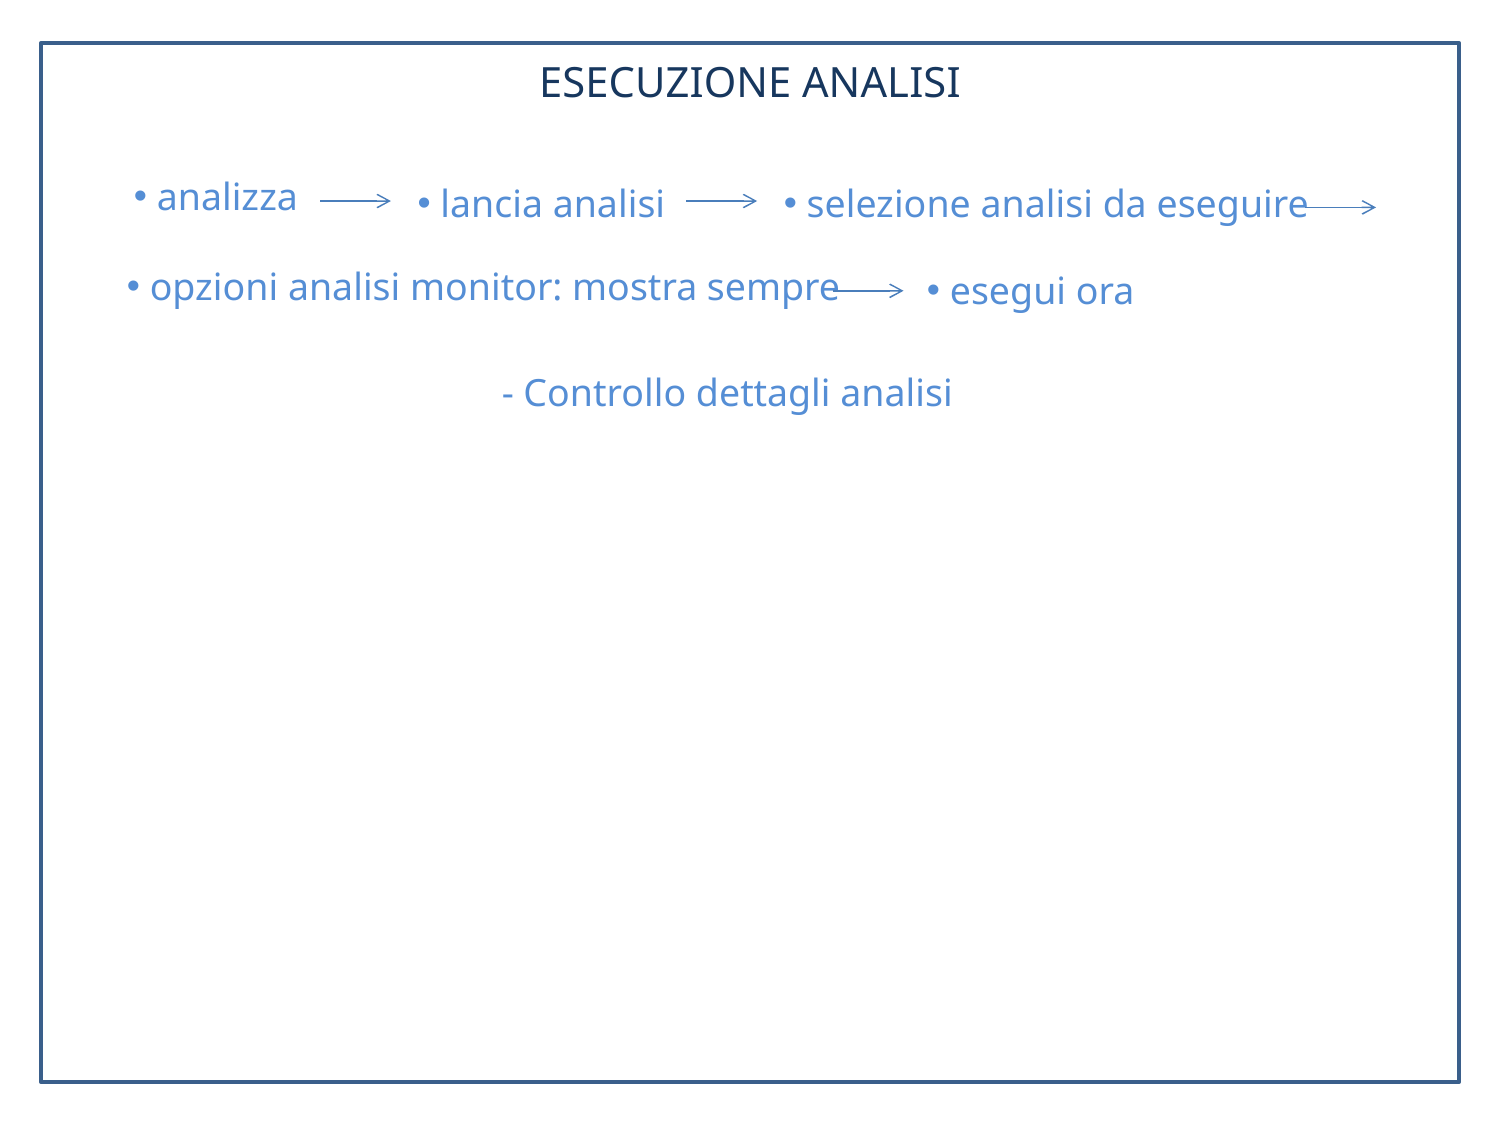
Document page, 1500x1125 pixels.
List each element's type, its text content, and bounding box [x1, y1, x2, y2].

text_box [39, 41, 1461, 1084]
text_box analizza [119, 165, 344, 226]
text_box esegui ora [912, 259, 1258, 320]
text_box selezione analisi da eseguire [768, 172, 1360, 233]
text_box lancia analisi [402, 172, 699, 233]
text_box ESECUZIONE ANALISI [41, 48, 1459, 113]
text_box opzioni analisi monitor: mostra sempre [112, 255, 869, 315]
text_box - Controllo dettagli analisi [487, 361, 1013, 422]
